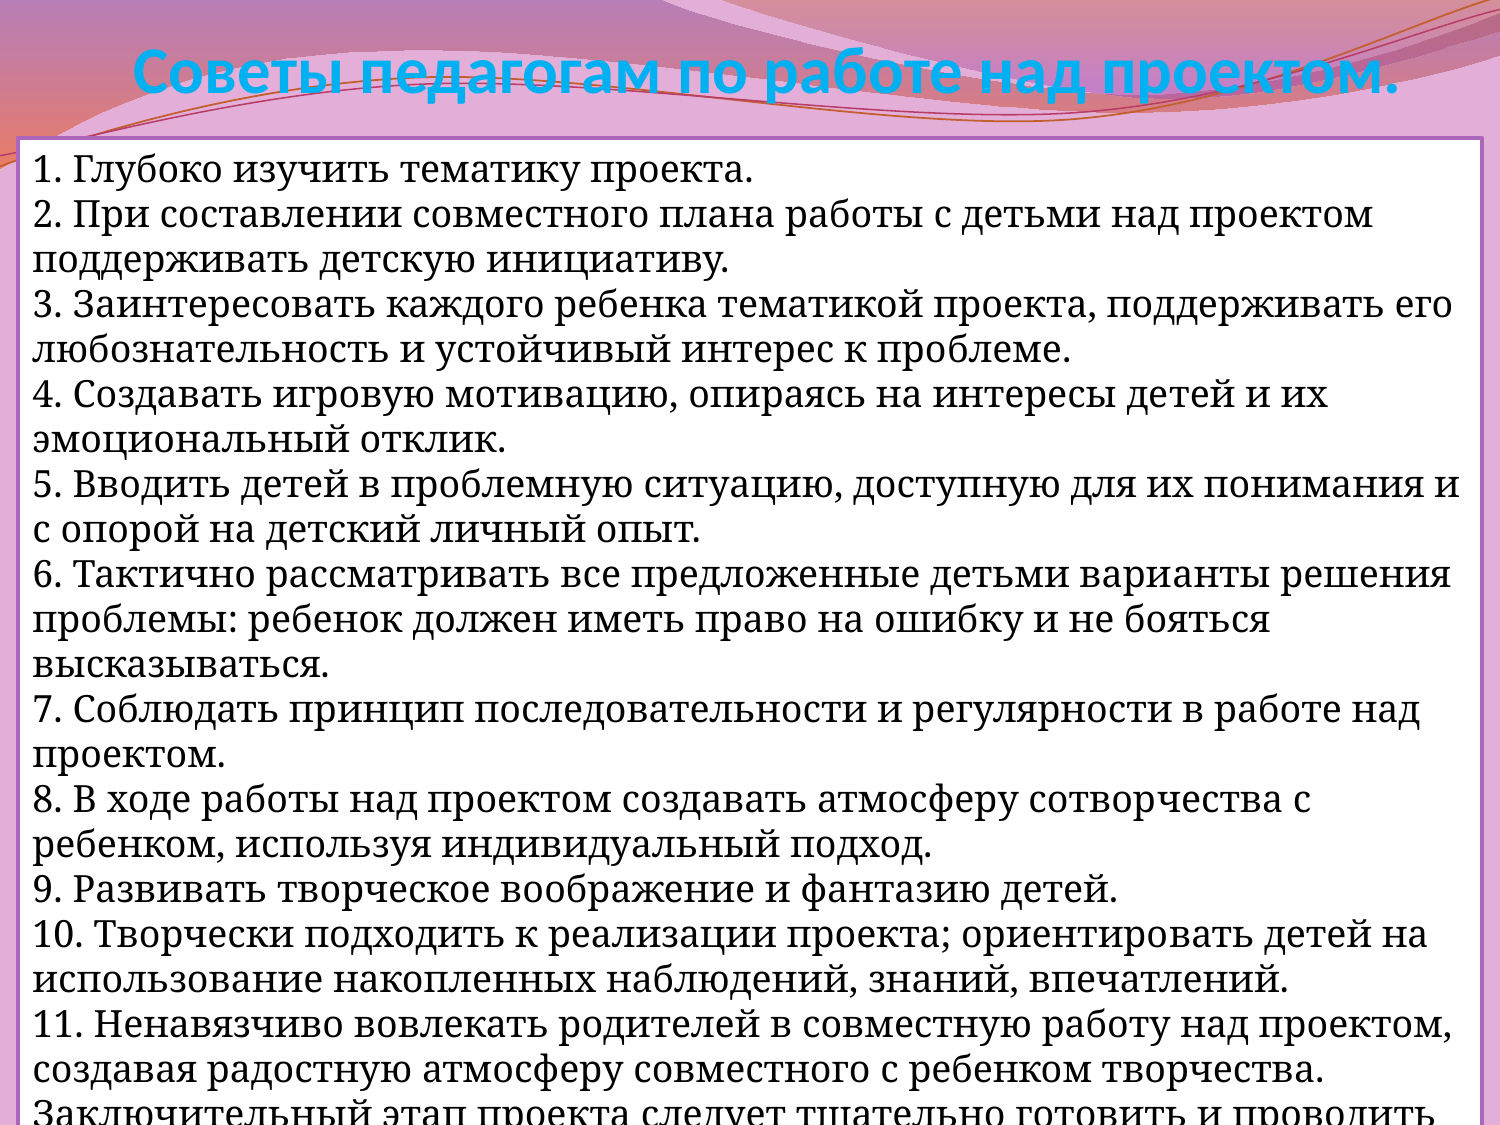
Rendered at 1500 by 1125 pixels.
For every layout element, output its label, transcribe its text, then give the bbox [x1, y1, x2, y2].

text_box Советы педагогам по работе над проектом. [118, 19, 1418, 114]
text_box 1. Глубоко изучить тематику проекта. 2. При составлении совместного плана работы с детьми над проектом поддерживать детскую инициативу. 3. Заинтересовать каждого ребенка тематикой проекта, под­держивать его любознательность и устойчивый интерес к про­блеме. 4. Создавать игровую мотивацию, опираясь на интересы де­тей и их эмоциональный отклик. 5. Вводить детей в проблемную ситуацию, доступную для их понимания и с опорой на детский личный опыт. 6. Тактично рассматривать все предложенные детьми вари­анты решения проблемы: ребенок должен иметь право на ошиб­ку и не бояться высказываться. 7. Соблюдать принцип последовательности и регулярности в работе над проектом. 8. В ходе работы над проектом создавать атмосферу сотвор­чества с ребенком, используя индивидуальный подход. 9. Развивать творческое воображение и фантазию детей. 10. Творчески подходить к реализации проекта; ориентиро­вать детей на использование накопленных наблюдений, знаний, впечатлений. 11. Ненавязчиво вовлекать родителей в совместную работу над проектом, создавая радостную атмосферу совместного с ребенком творчества. Заключительный этап проекта следует тщательно готовить и проводить в виде презентации, шоу, театрализованного действа и т.п. [16, 136, 1484, 1125]
